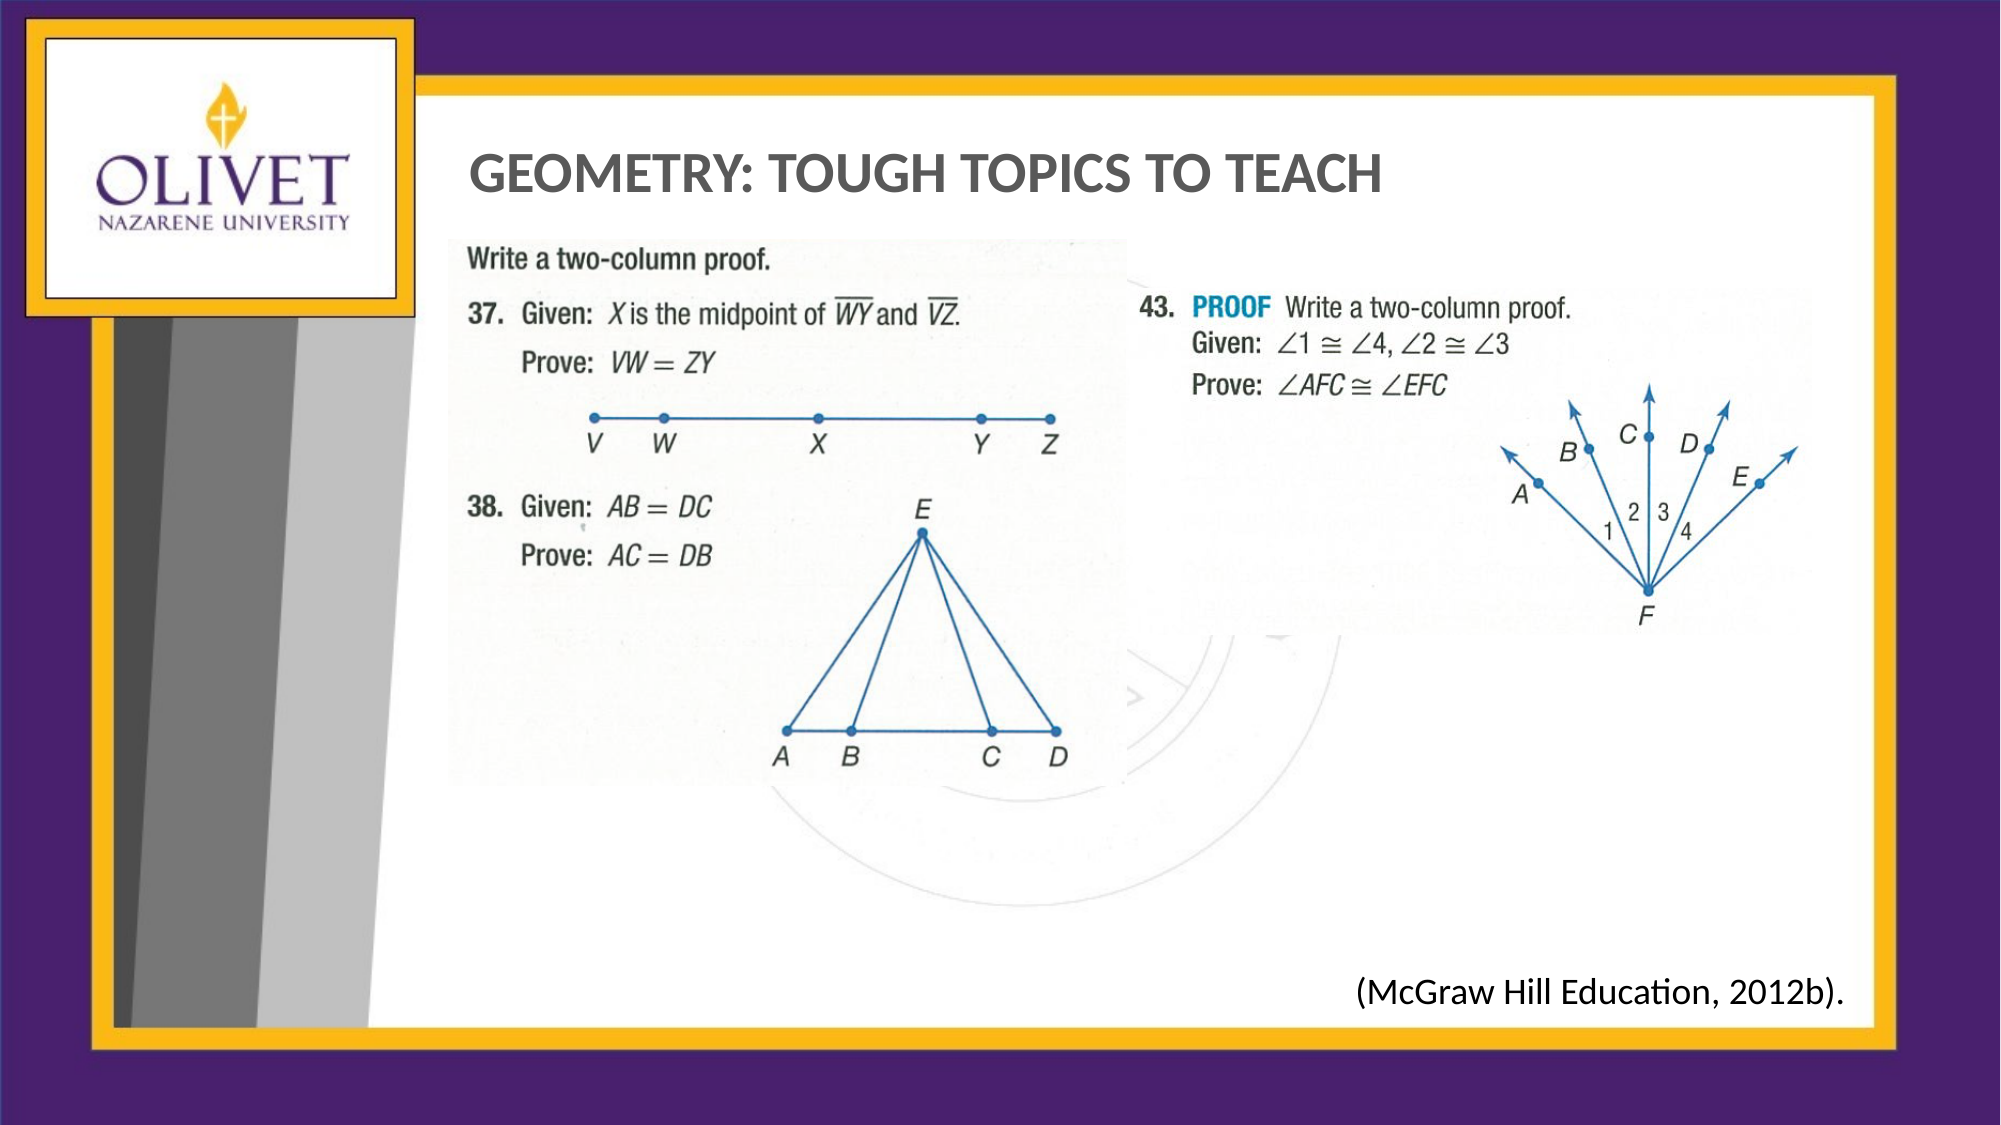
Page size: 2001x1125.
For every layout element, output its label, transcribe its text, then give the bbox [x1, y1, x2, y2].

text_box (McGraw Hill Education, 2012b). [1340, 959, 1882, 1019]
chart [63, 126, 1789, 1003]
picture [0, 0, 2001, 1125]
